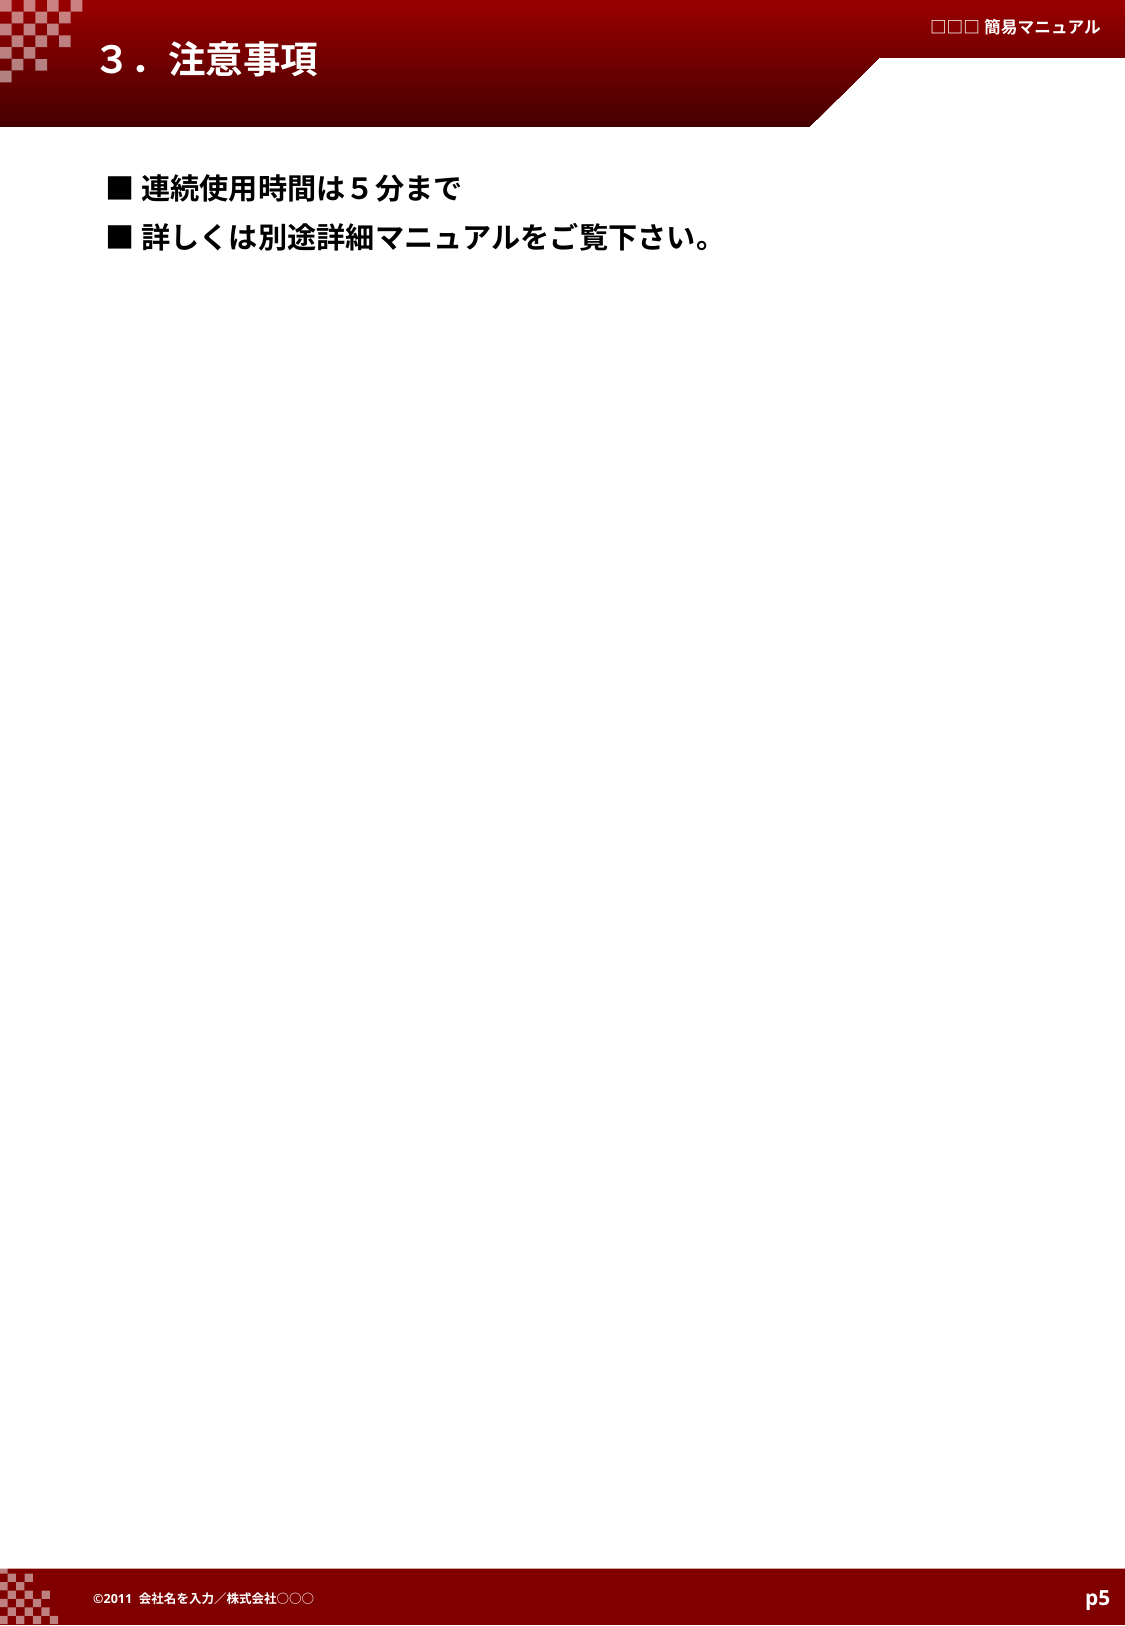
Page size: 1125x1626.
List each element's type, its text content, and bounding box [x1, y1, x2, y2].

title ３．注意事項 [78, 21, 740, 96]
list ■連続使用時間は５分まで ■詳しくは別途詳細マニュアルをご覧下さい。 [90, 162, 1059, 1545]
slide_number p5 [862, 1577, 1125, 1625]
